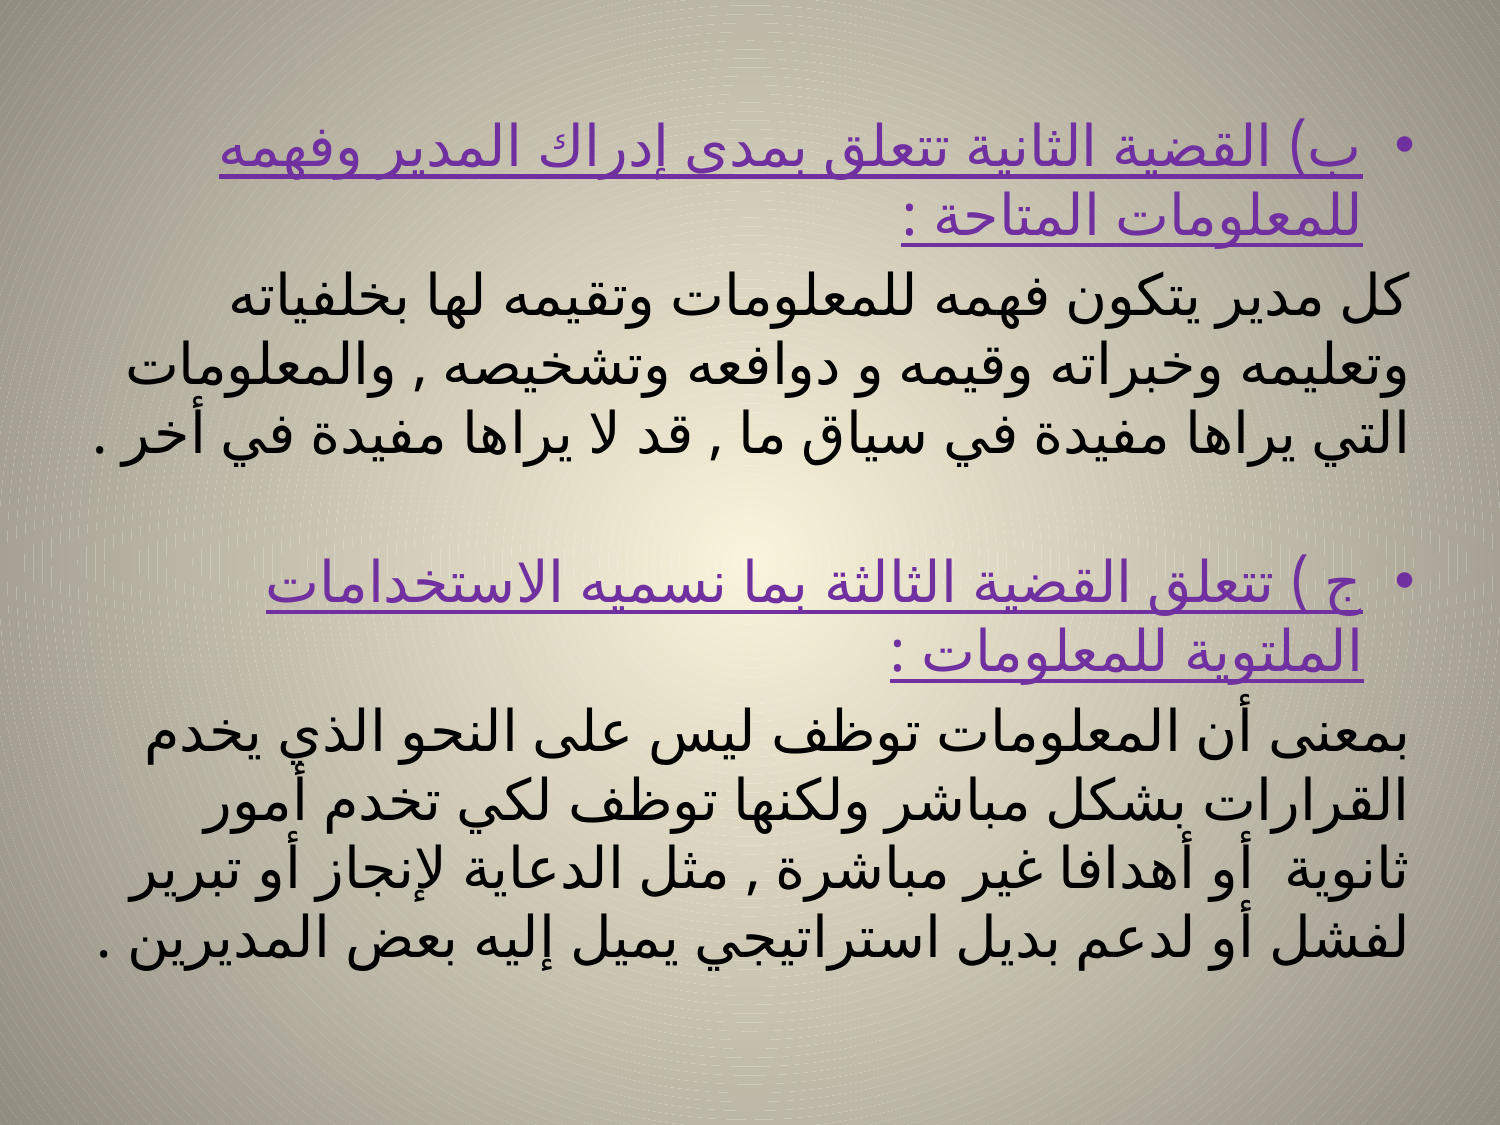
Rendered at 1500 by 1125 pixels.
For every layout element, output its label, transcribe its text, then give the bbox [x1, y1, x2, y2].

list ب) القضية الثانية تتعلق بمدى إدراك المدير وفهمه للمعلومات المتاحة : كل مدير يتكون فهمه للمعلومات وتقيمه لها بخلفياته وتعليمه وخبراته وقيمه و دوافعه وتشخيصه , والمعلومات التي يراها مفيدة في سياق ما , قد لا يراها مفيدة في أخر . ج ) تتعلق القضية الثالثة بما نسميه الاستخدامات الملتوية للمعلومات : بمعنى أن المعلومات توظف ليس على النحو الذي يخدم القرارات بشكل مباشر ولكنها توظف لكي تخدم أمور ثانوية أو أهدافا غير مباشرة , مثل الدعاية لإنجاز أو تبرير لفشل أو لدعم بديل استراتيجي يميل إليه بعض المديرين . [76, 101, 1427, 1035]
